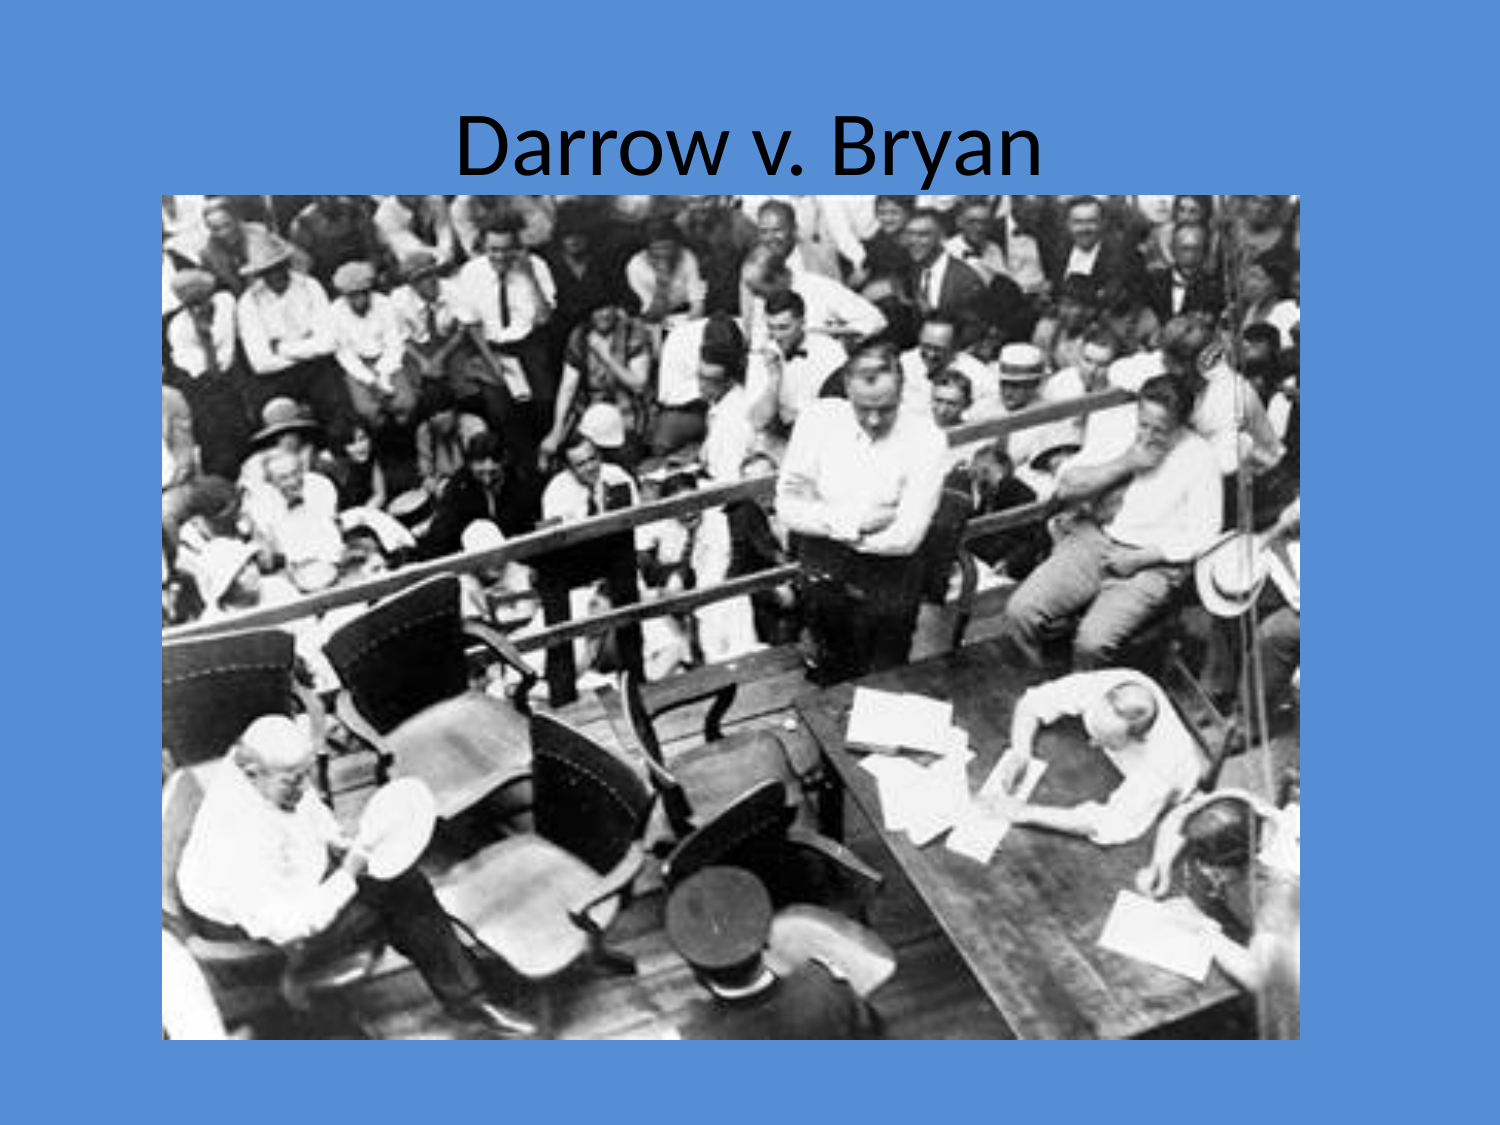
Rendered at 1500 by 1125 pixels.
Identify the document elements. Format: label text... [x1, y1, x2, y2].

picture [162, 195, 1301, 1041]
title Darrow v. Bryan [75, 45, 1425, 233]
